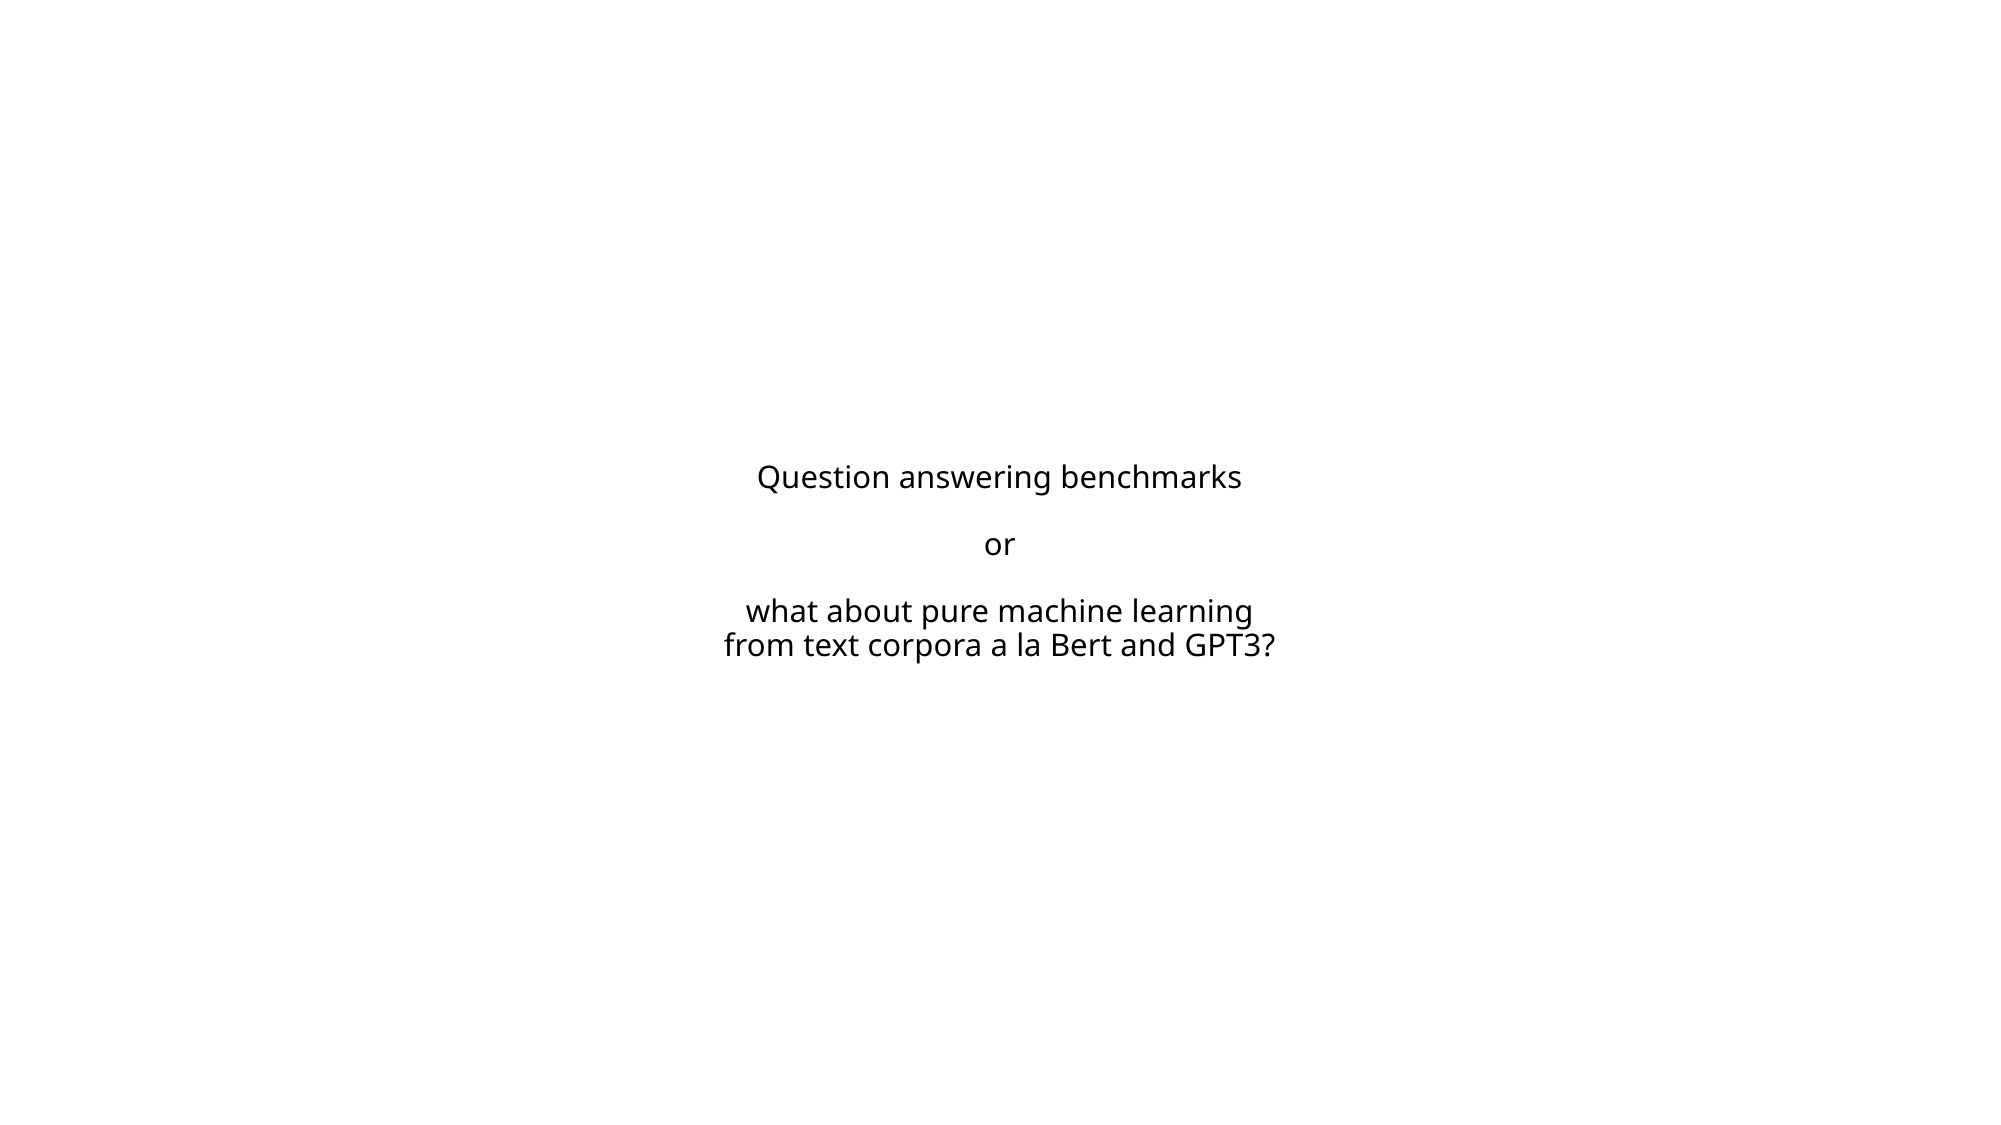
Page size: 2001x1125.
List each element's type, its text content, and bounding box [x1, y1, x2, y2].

title Question answering benchmarks or what about pure machine learning from text corpora a la Bert and GPT3? [137, 453, 1863, 672]
